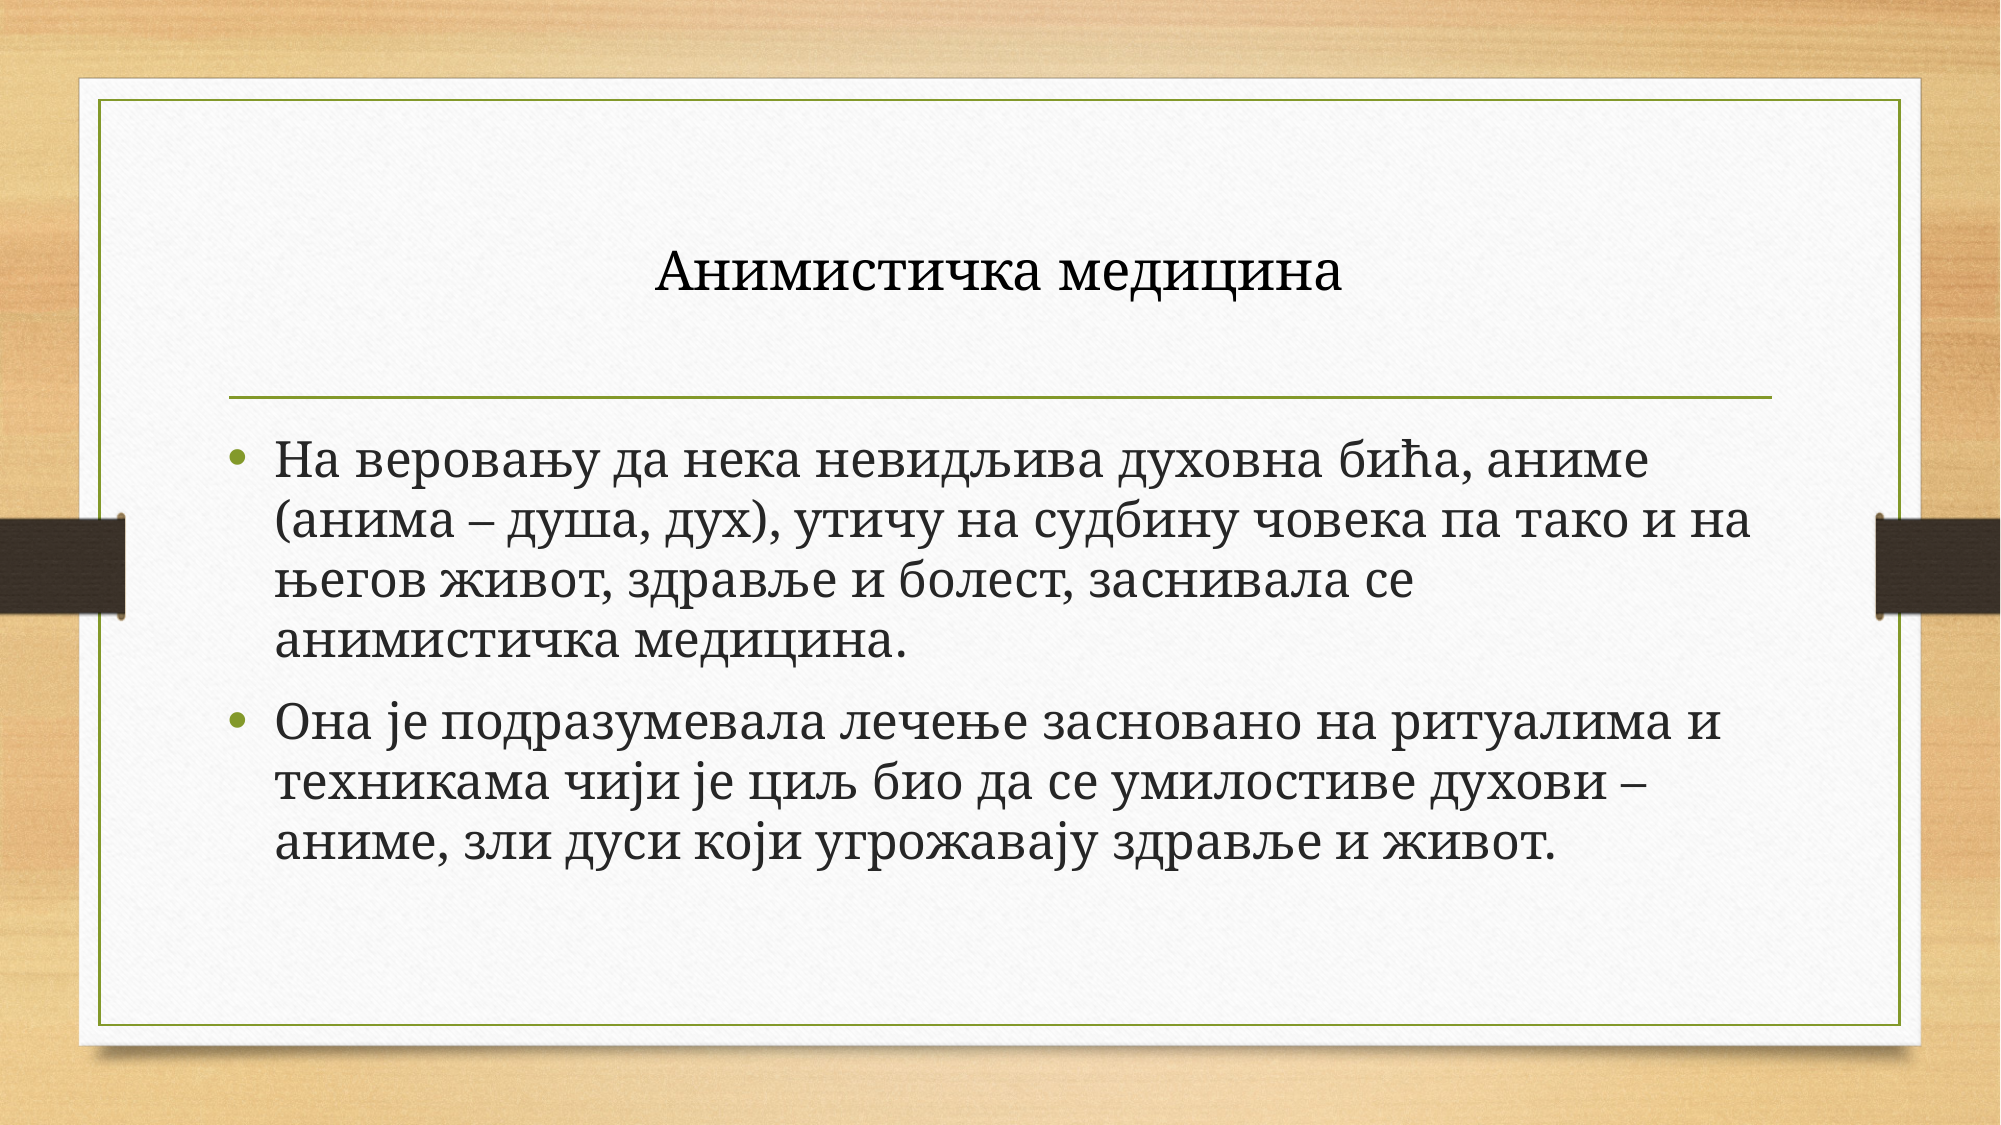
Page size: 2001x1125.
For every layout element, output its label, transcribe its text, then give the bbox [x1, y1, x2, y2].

title Анимистичка медицина [212, 161, 1788, 375]
list На веровању да нека невидљива духовна бића, аниме (анима – душа, дух), утичу на судбину човека па тако и на његов живот, здравље и болест, заснивала се анимистичка медицина. Она је подразумевала лечење засновано на ритуалима и техникама чији је циљ био да се умилостиве духови – аниме, зли дуси који угрожавају здравље и живот. [212, 419, 1788, 964]
picture [0, 0, 2001, 1125]
